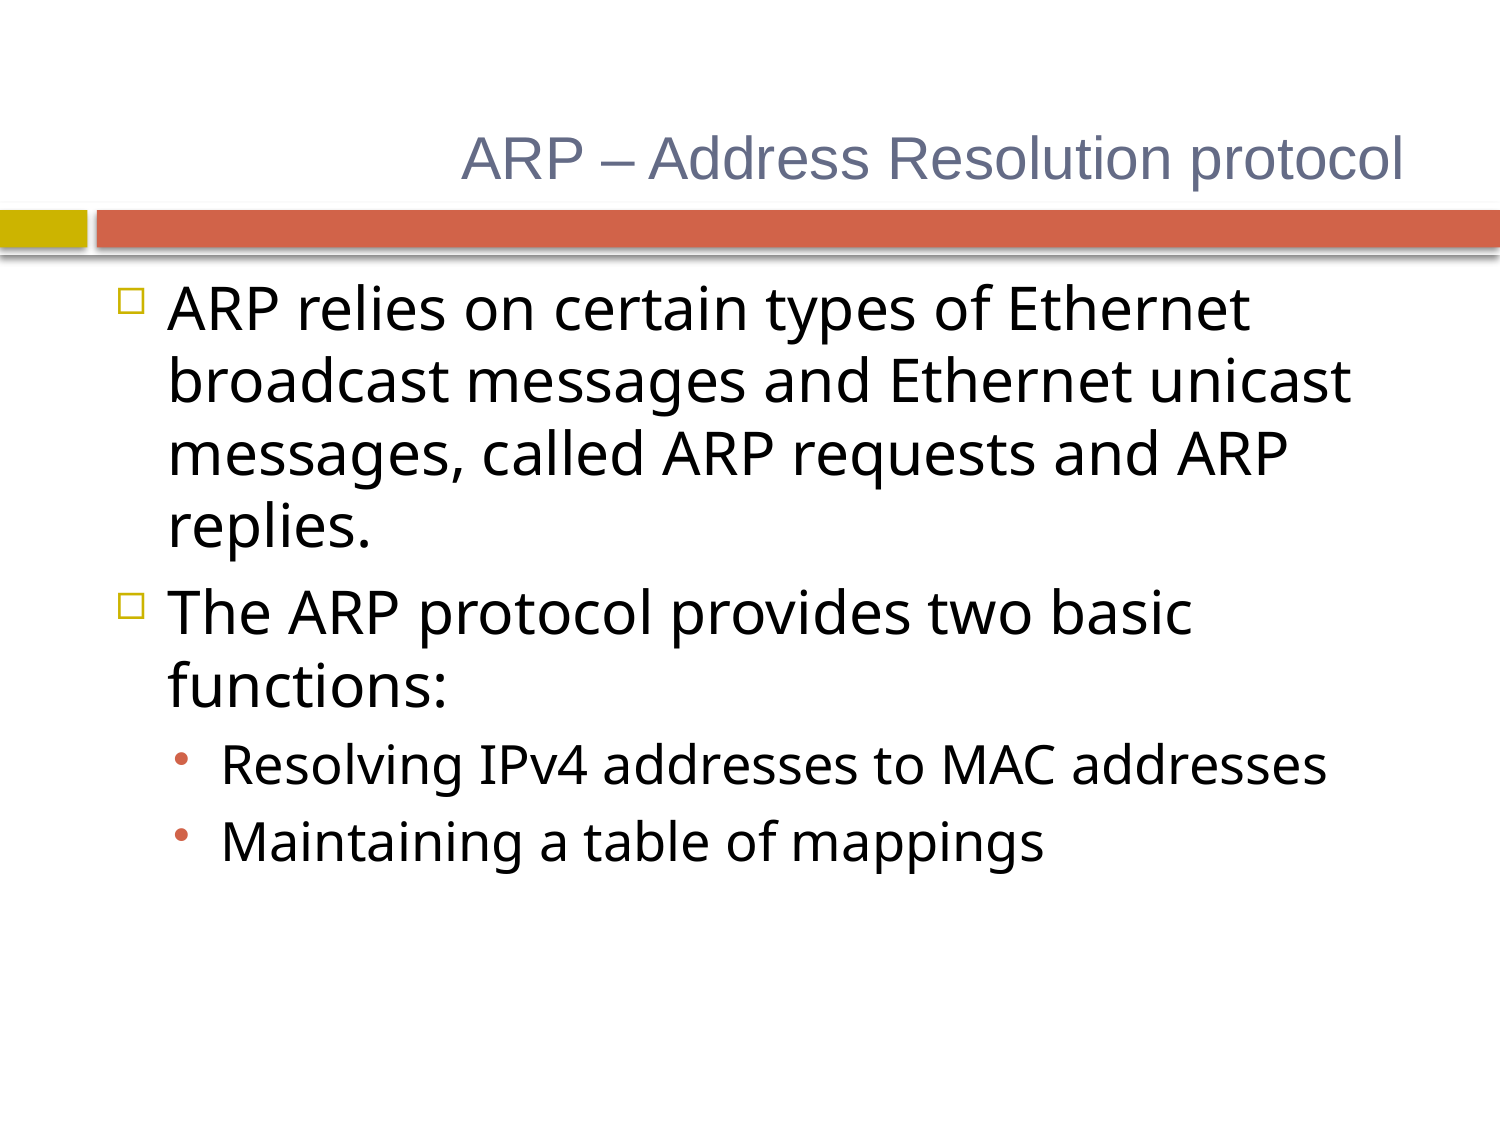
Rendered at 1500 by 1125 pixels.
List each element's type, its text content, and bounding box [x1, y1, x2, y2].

title ARP – Address Resolution protocol [100, 37, 1438, 200]
list ARP relies on certain types of Ethernet broadcast messages and Ethernet unicast messages, called ARP requests and ARP replies. The ARP protocol provides two basic functions: Resolving IPv4 addresses to MAC addresses Maintaining a table of mappings [100, 262, 1438, 1000]
